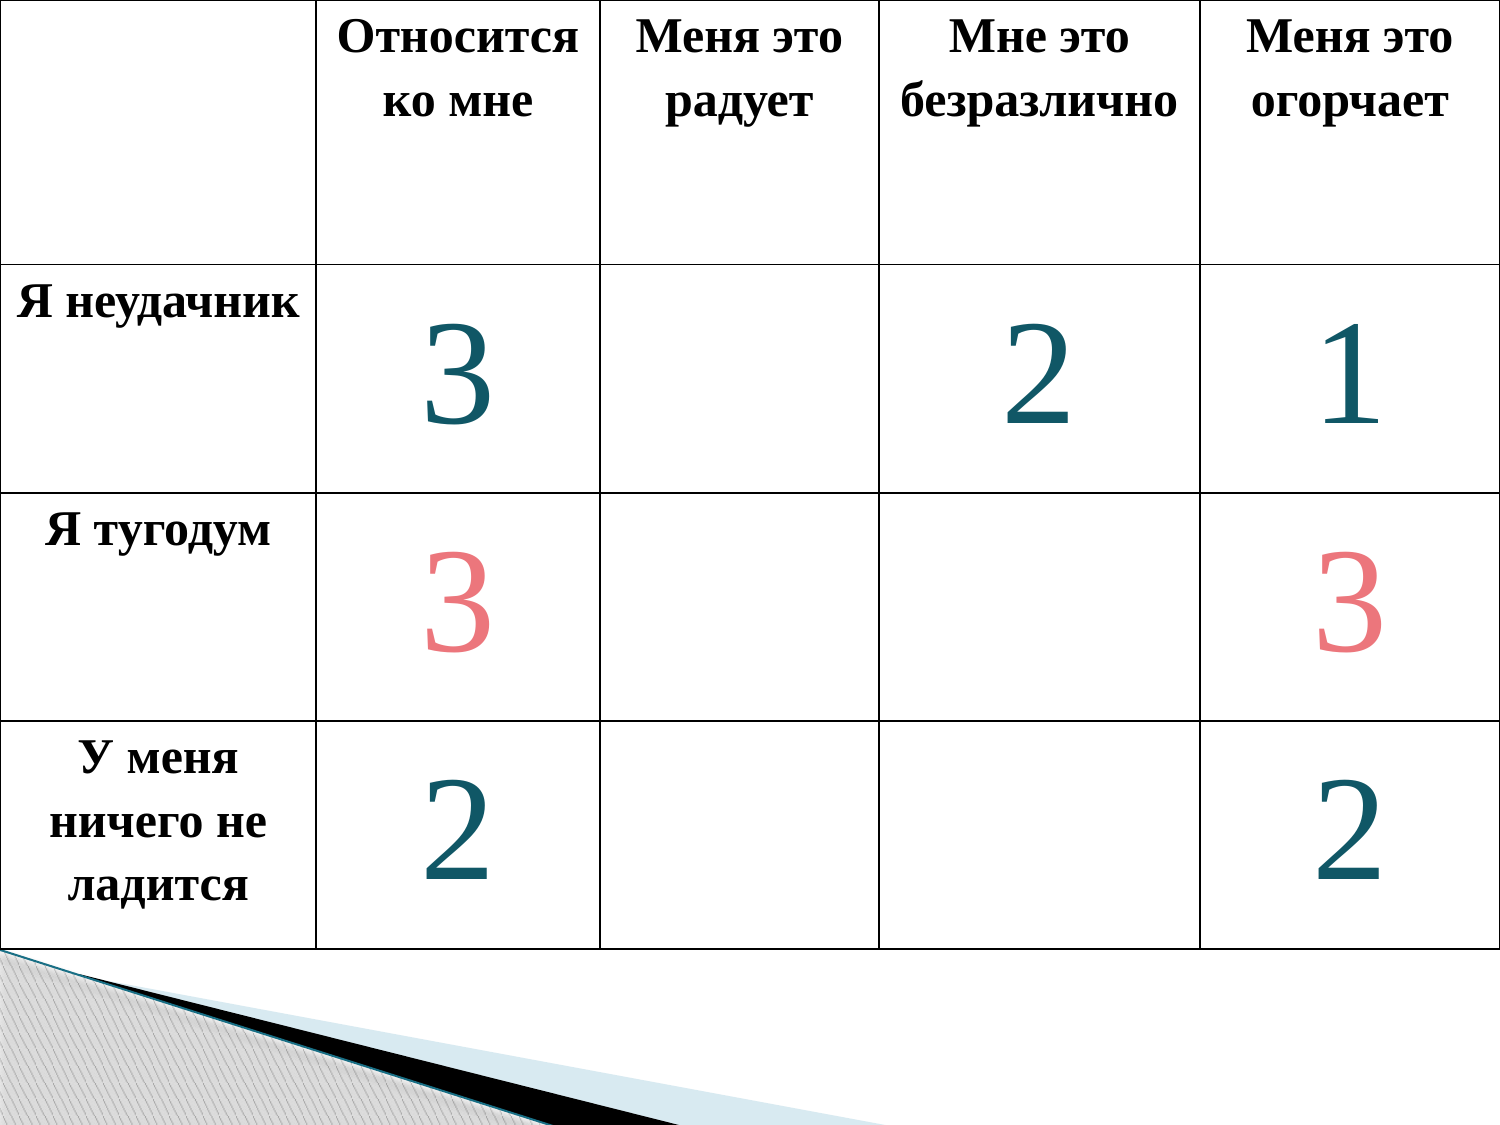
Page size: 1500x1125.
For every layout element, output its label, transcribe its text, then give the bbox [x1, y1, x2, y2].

table_header Меня это радует [601, 1, 878, 264]
table_cell [880, 494, 1199, 720]
table_cell 2 [1201, 722, 1499, 948]
table_header [1, 1, 315, 264]
table_cell 3 [1201, 494, 1499, 720]
table_cell Я неудачник [1, 265, 315, 492]
table_header Мне это безразлично [880, 1, 1199, 264]
table_cell 2 [317, 722, 599, 948]
table_cell 3 [317, 494, 599, 720]
table_header Меня это огорчает [1201, 1, 1499, 264]
table_cell 2 [880, 265, 1199, 492]
table_cell 1 [1201, 265, 1499, 492]
table_header Относится ко мне [317, 1, 599, 264]
table_cell [601, 494, 878, 720]
table_cell Я тугодум [1, 494, 315, 720]
table_cell [601, 265, 878, 492]
table_cell [880, 722, 1199, 948]
table_cell [601, 722, 878, 948]
table_cell 3 [317, 265, 599, 492]
table_cell У меня ничего не ладится [1, 722, 315, 948]
